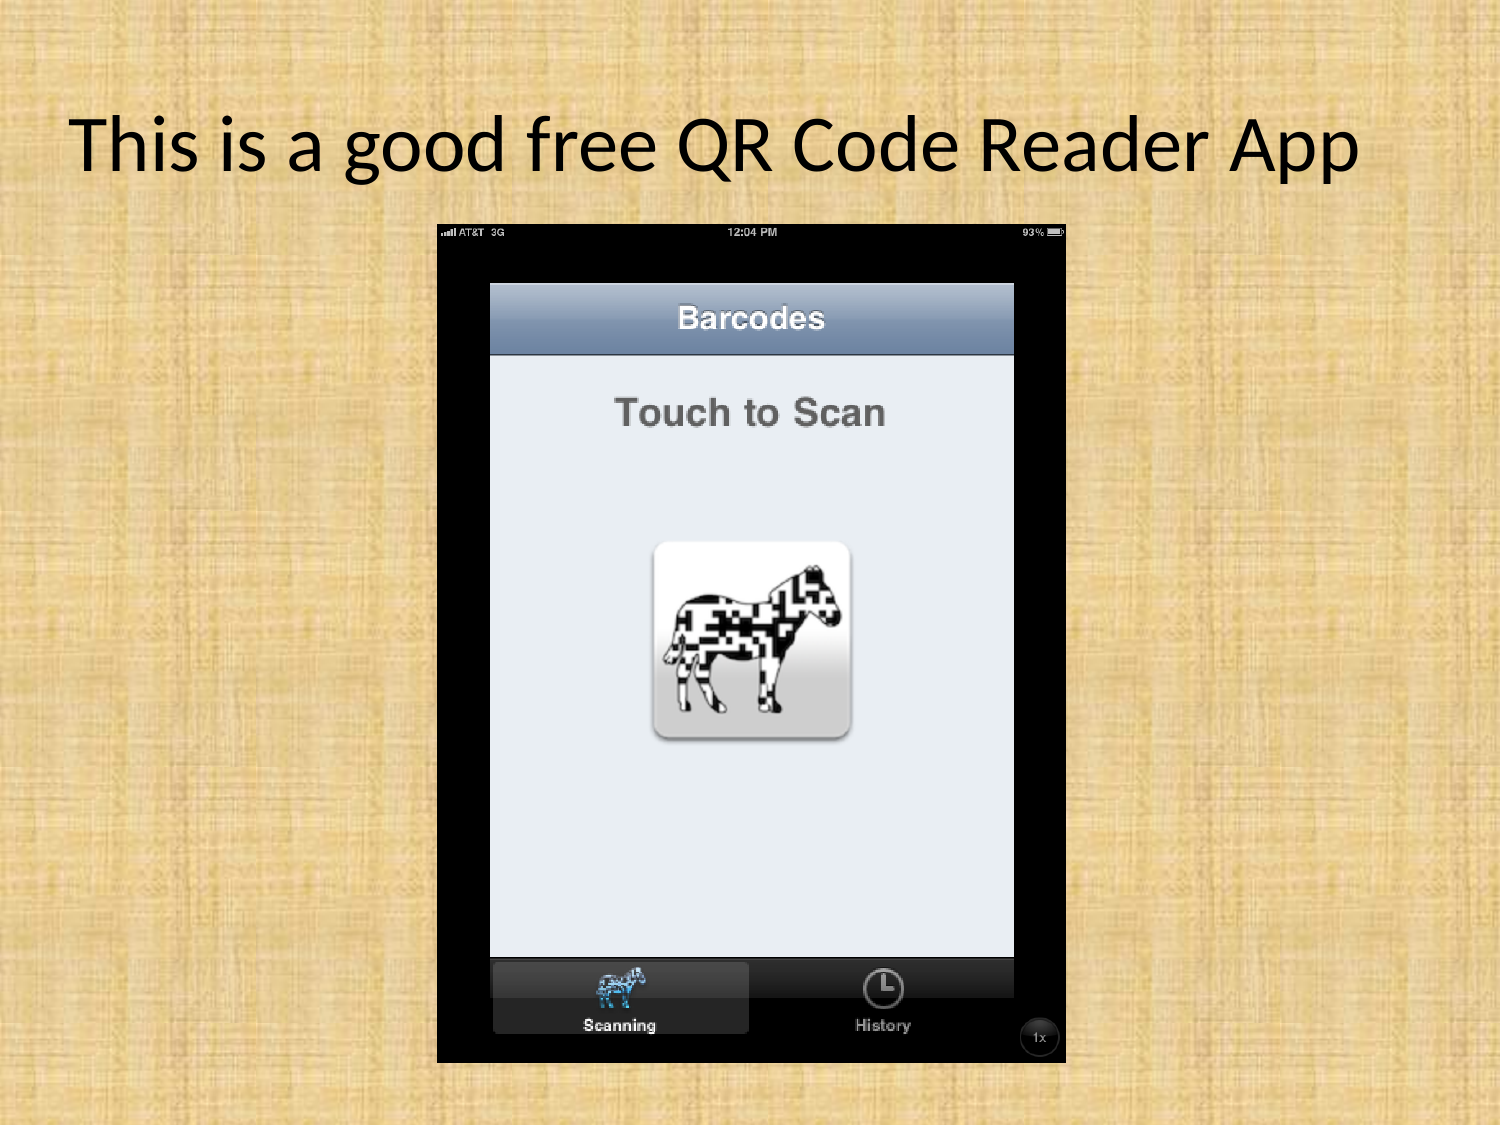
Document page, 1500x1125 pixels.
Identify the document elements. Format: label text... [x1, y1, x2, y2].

title This is a good free QR Code Reader App [24, 45, 1425, 233]
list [437, 224, 1067, 1064]
picture [0, 0, 1500, 1125]
